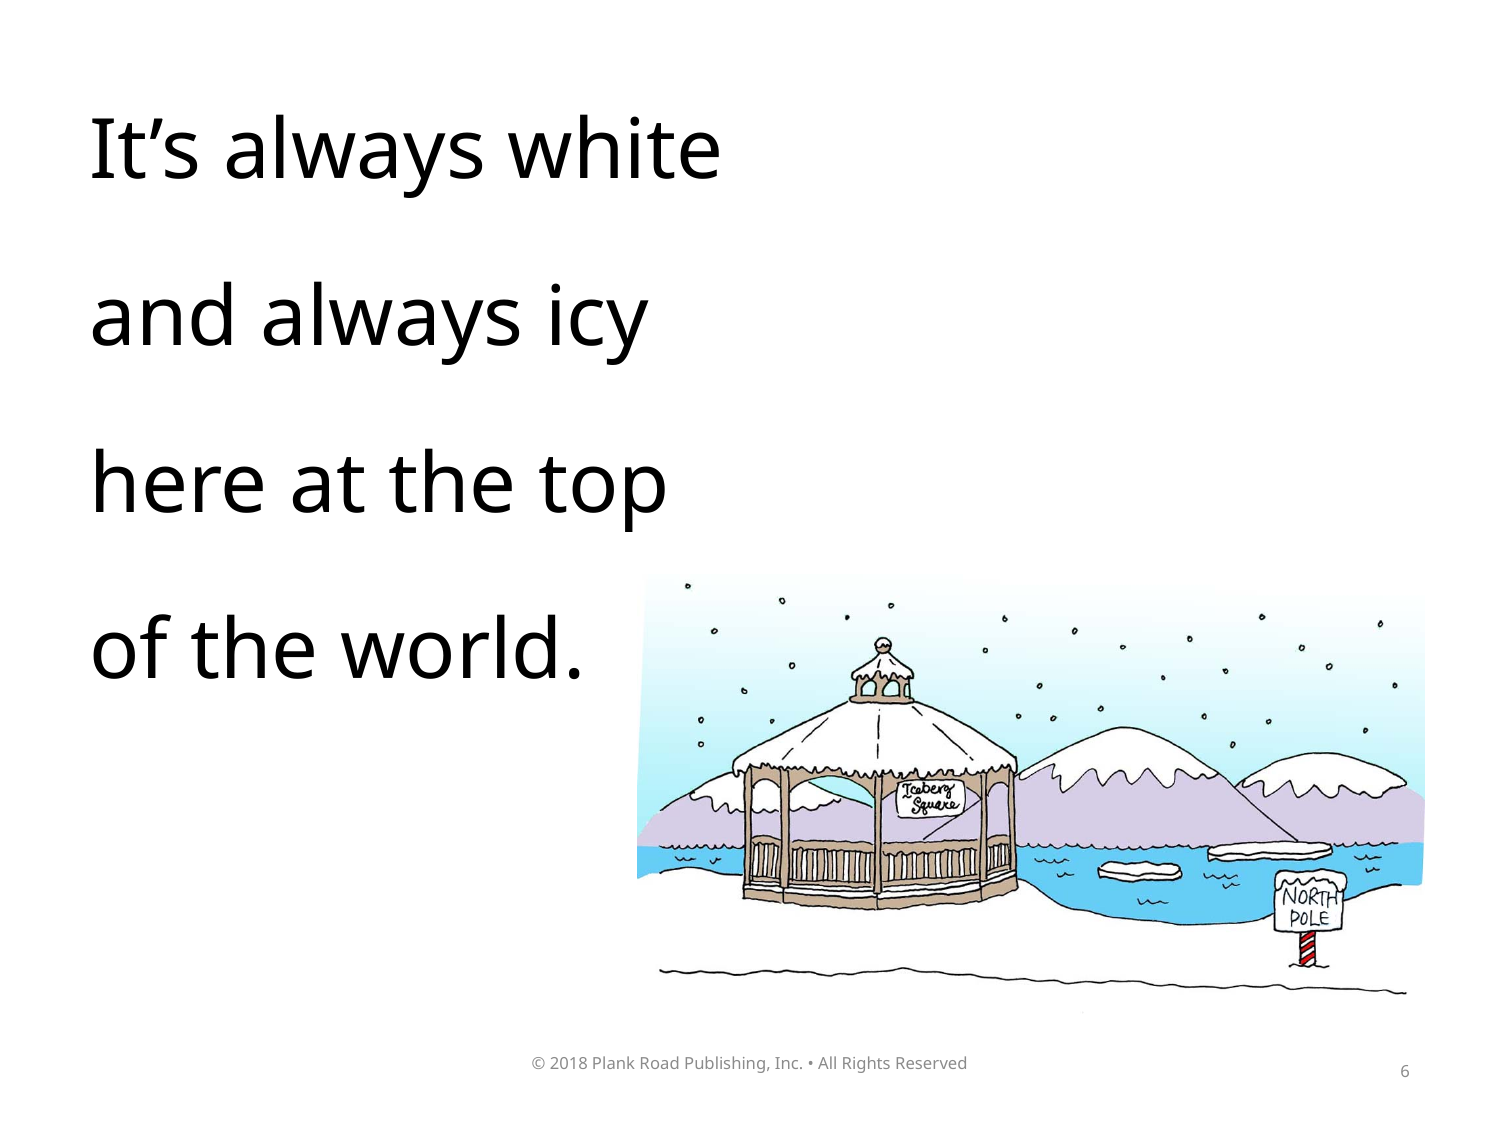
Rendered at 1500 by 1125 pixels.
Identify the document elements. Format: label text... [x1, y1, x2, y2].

slide_number 6 [1074, 1042, 1425, 1103]
picture [637, 574, 1426, 1014]
list It’s always white and always icy here at the top of the world. [75, 38, 1425, 1014]
